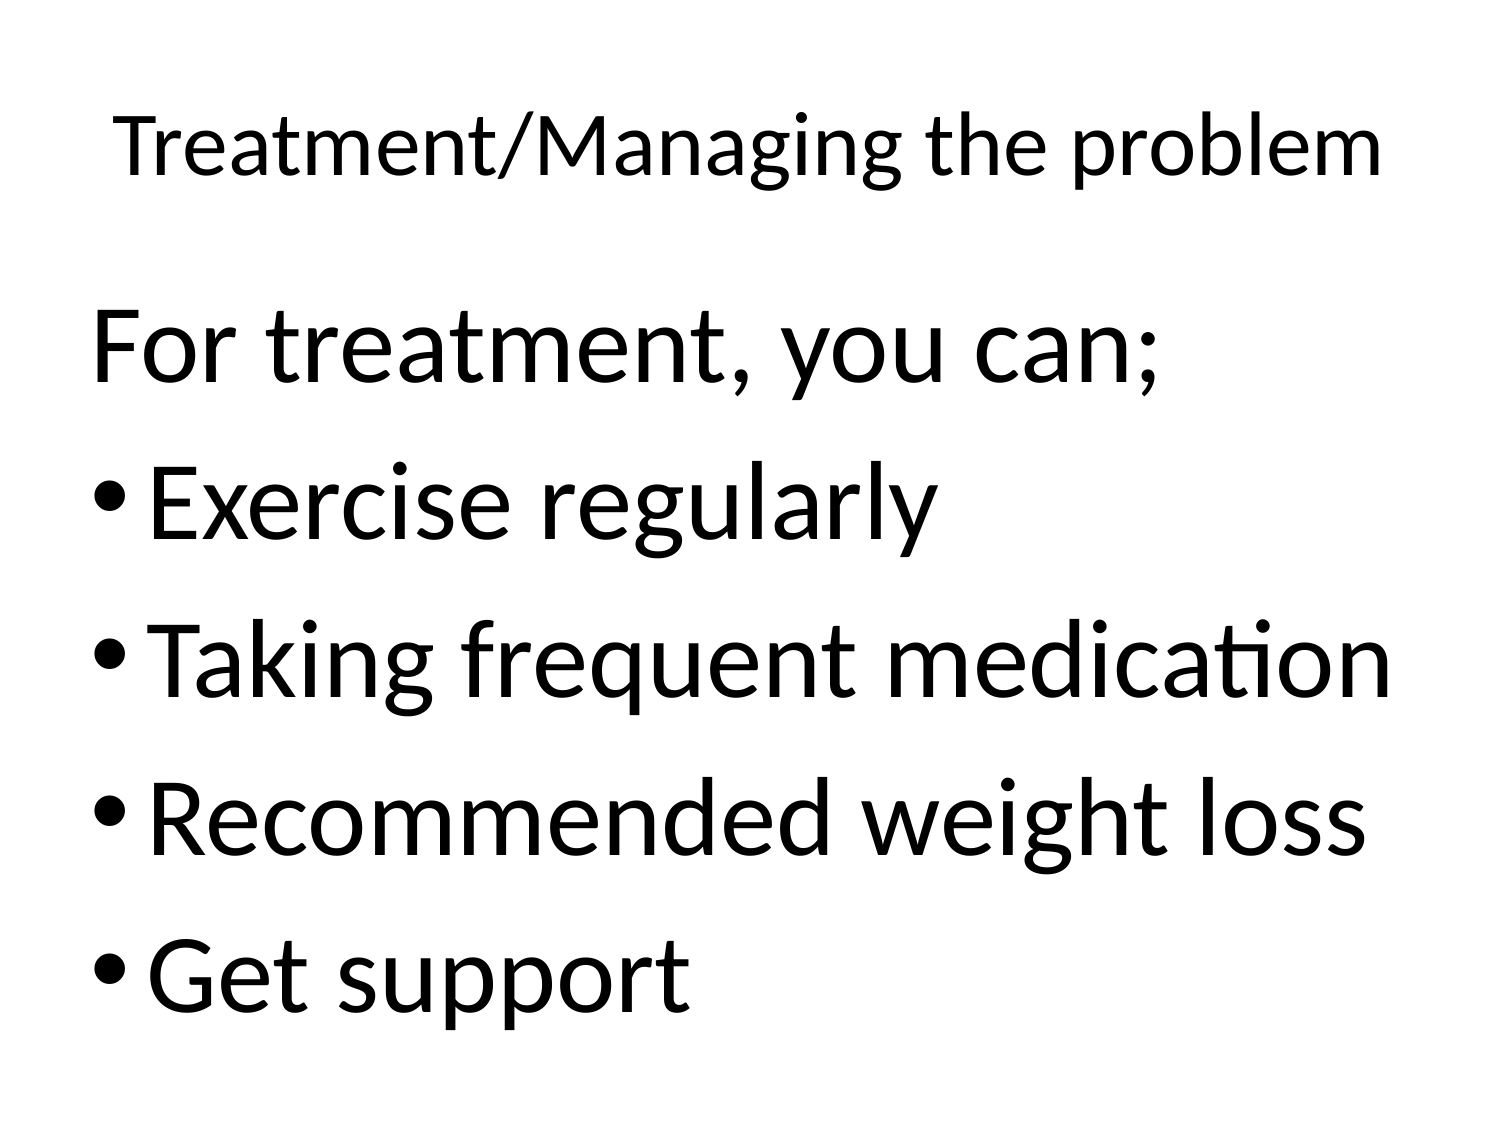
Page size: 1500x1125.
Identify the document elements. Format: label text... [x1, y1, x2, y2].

list For treatment, you can; Exercise regularly Taking frequent medication Recommended weight loss Get support [75, 262, 1425, 1005]
title Treatment/Managing the problem [75, 45, 1425, 233]
